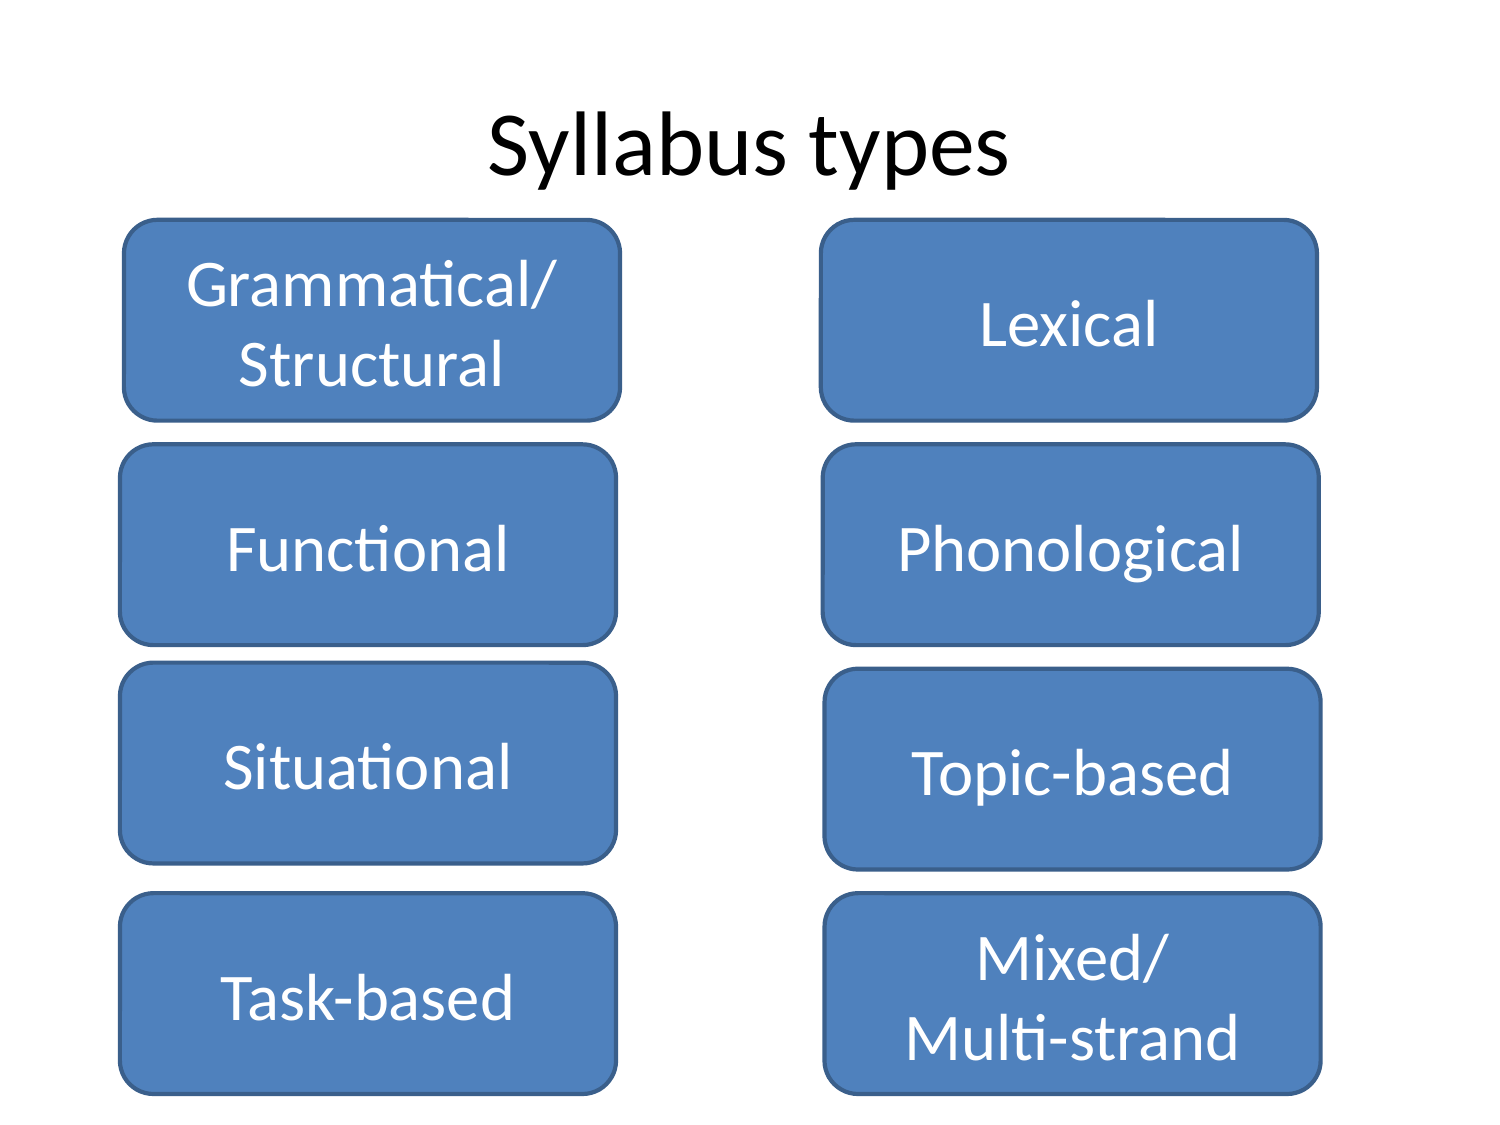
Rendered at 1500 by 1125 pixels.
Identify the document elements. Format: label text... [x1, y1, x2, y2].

text_box Mixed/ Multi-strand [822, 891, 1323, 1097]
text_box Phonological [820, 442, 1321, 648]
text_box Situational [117, 660, 619, 866]
title Syllabus types [75, 45, 1425, 233]
text_box Functional [117, 442, 619, 648]
text_box Task-based [117, 891, 619, 1097]
text_box Grammatical/ Structural [121, 217, 623, 423]
text_box Topic-based [822, 666, 1323, 872]
text_box Lexical [818, 217, 1320, 423]
